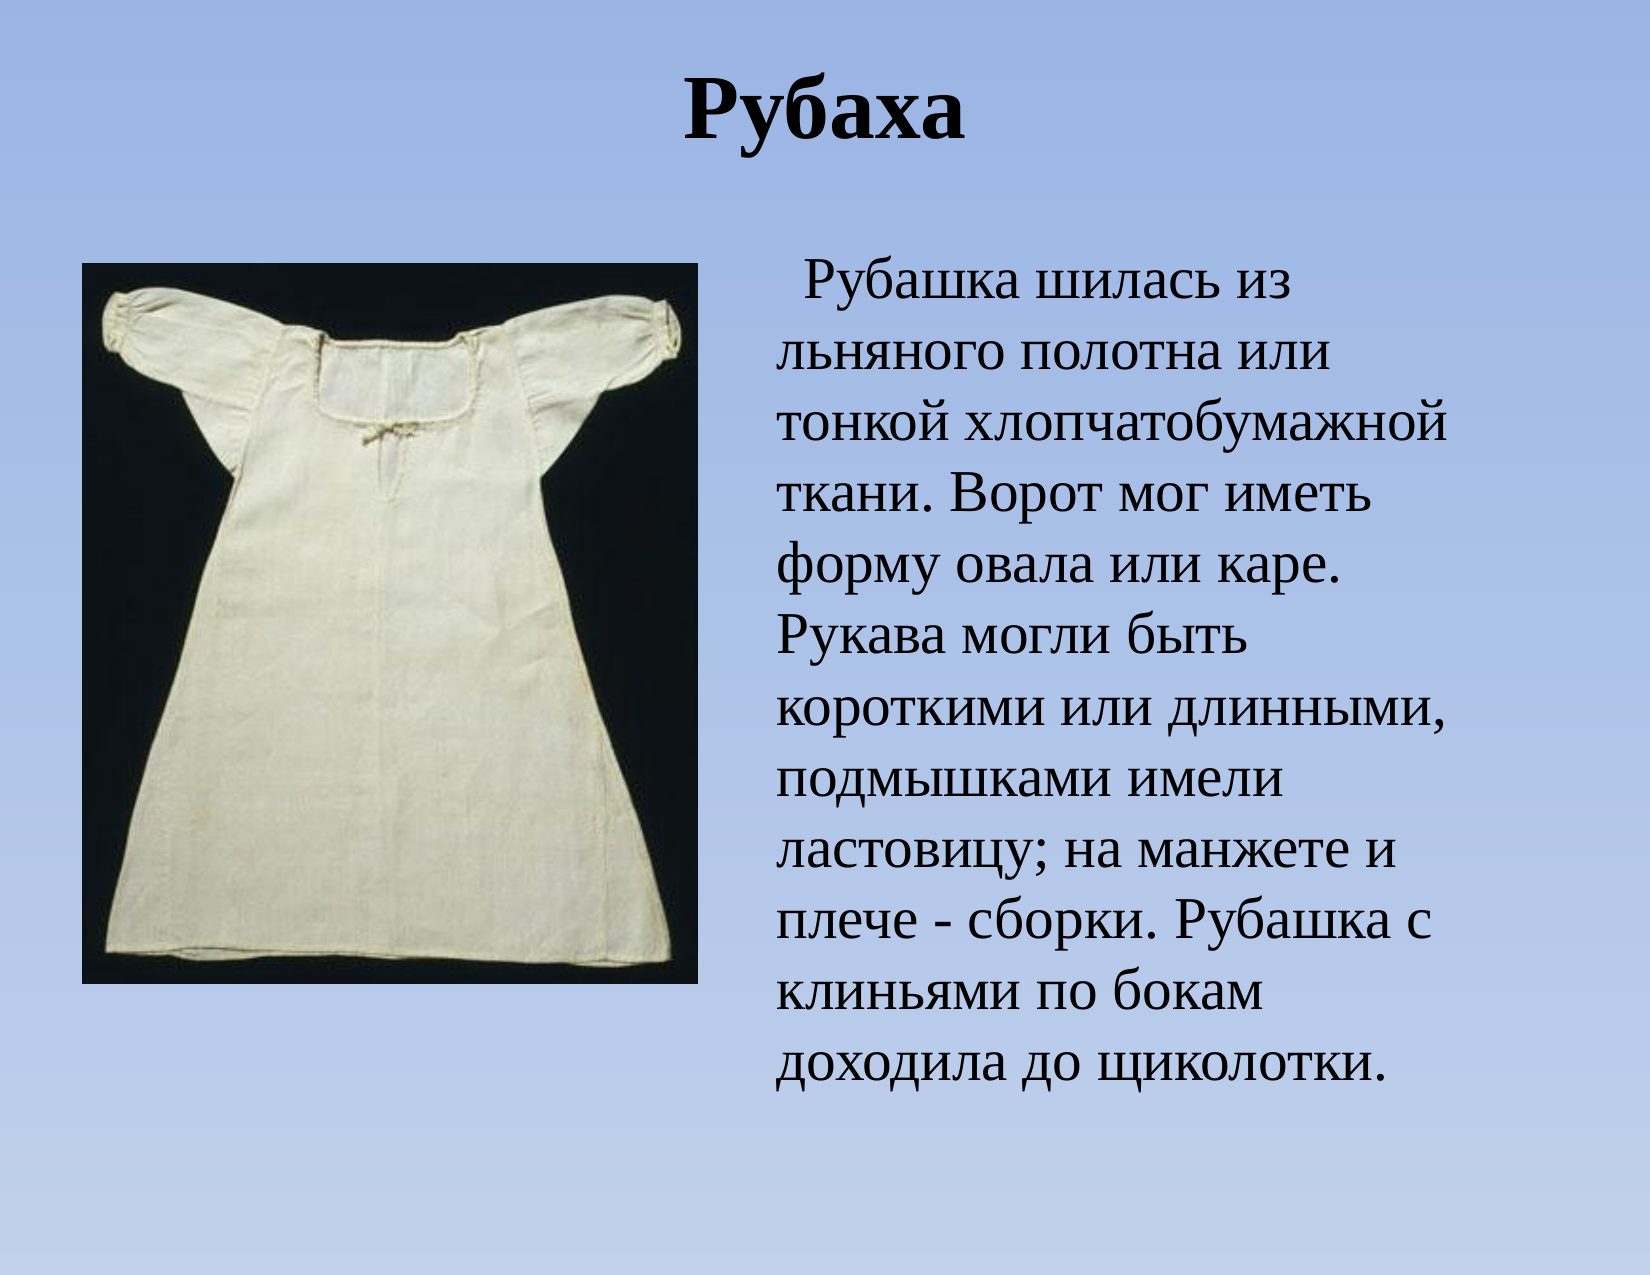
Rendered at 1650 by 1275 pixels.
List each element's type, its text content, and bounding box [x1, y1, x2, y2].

text_box Рубашка шилась из льняного полотна или тонкой хлопчатобумажной ткани. Ворот мог иметь форму овала или каре. Рукава могли быть короткими или длинными, подмышками имели ластовицу; на манжете и плече - сборки. Рубашка с клиньями по бокам доходила до щиколотки. [697, 230, 1488, 1115]
text_box Рубаха [82, 51, 1568, 264]
picture [82, 263, 698, 984]
